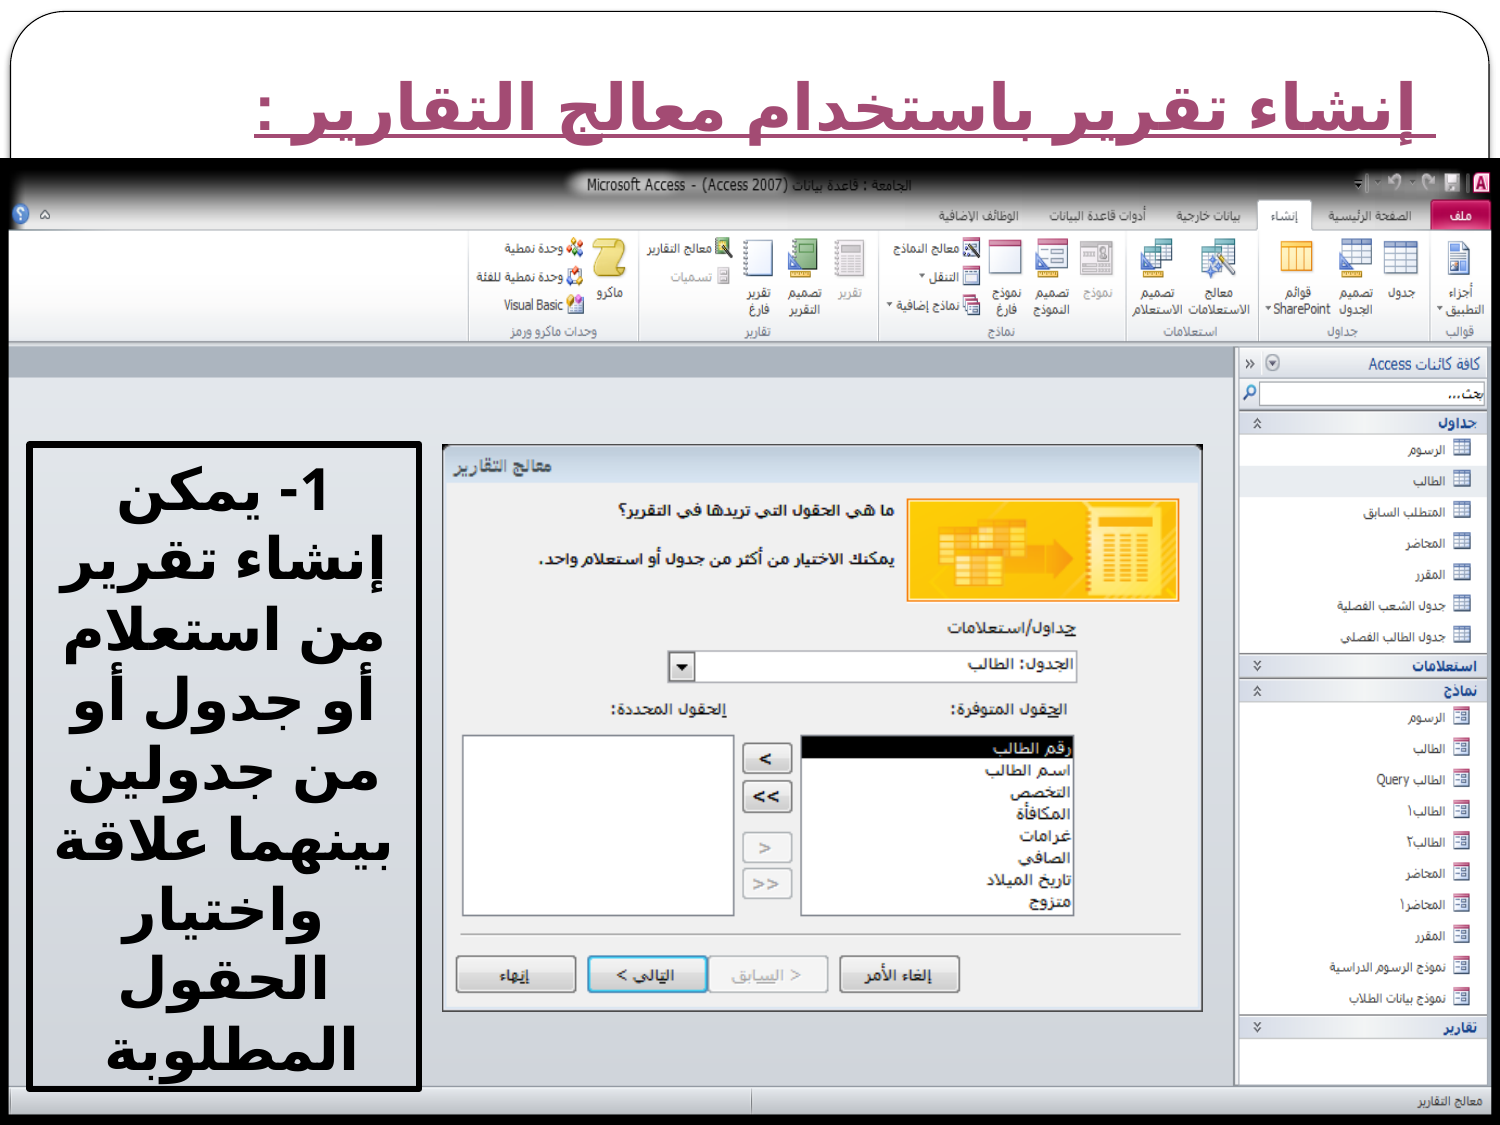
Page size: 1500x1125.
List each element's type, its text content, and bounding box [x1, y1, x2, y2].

picture [0, 158, 1500, 1125]
text_box إنشاء تقرير باستخدام معالج التقارير : [100, 0, 1451, 157]
